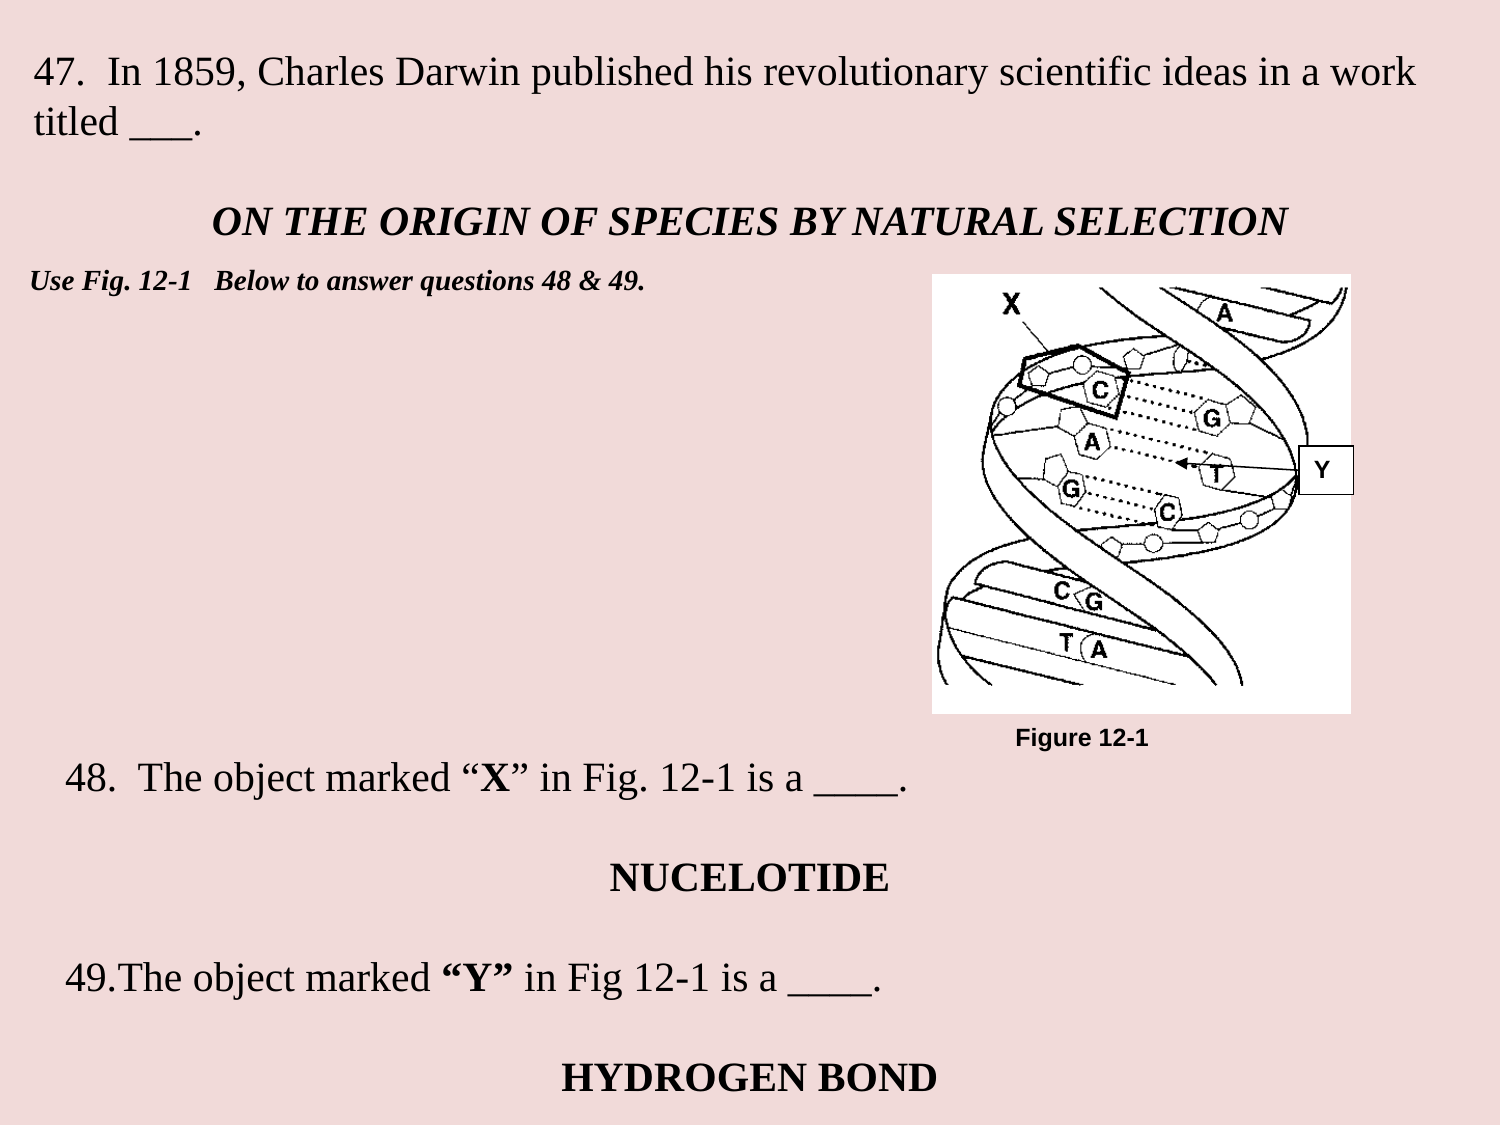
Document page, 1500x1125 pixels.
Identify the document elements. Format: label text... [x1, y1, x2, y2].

picture [932, 274, 1351, 715]
text_box Use Fig. 12-1 Below to answer questions 48 & 49. [14, 253, 662, 349]
text_box 48. The object marked “X” in Fig. 12-1 is a ____. NUCELOTIDE The object marked “Y” in Fig 12-1 is a ____. HYDROGEN BOND [50, 742, 1450, 1108]
text_box Figure 12-1 [1000, 724, 1165, 759]
text_box 47. In 1859, Charles Darwin published his revolutionary scientific ideas in a work titled ___. ON THE ORIGIN OF SPECIES BY NATURAL SELECTION [18, 36, 1482, 252]
